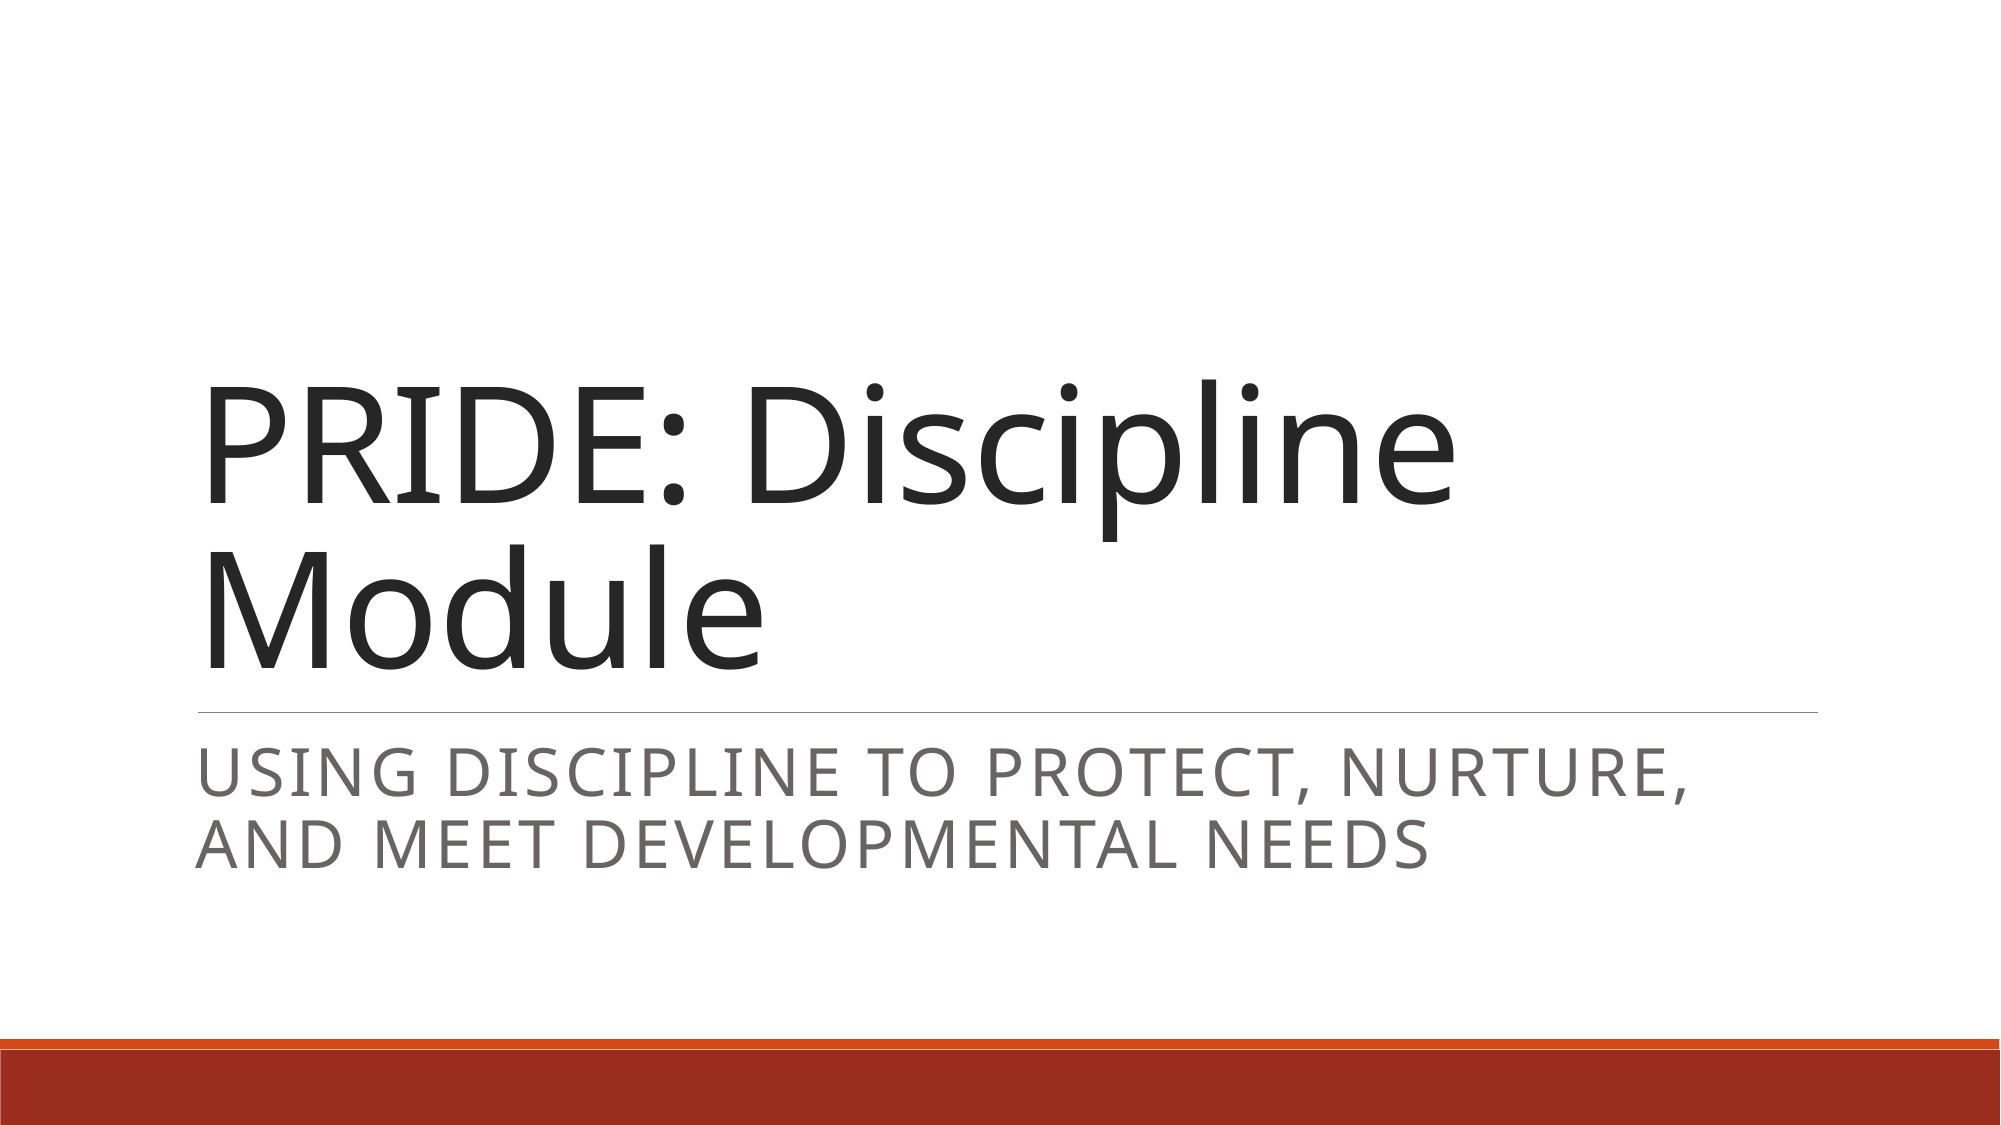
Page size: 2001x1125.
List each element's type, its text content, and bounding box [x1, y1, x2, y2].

subtitle Using Discipline to Protect, Nurture, and Meet Developmental Needs [180, 730, 1831, 919]
title PRIDE: Discipline Module [180, 124, 1830, 710]
